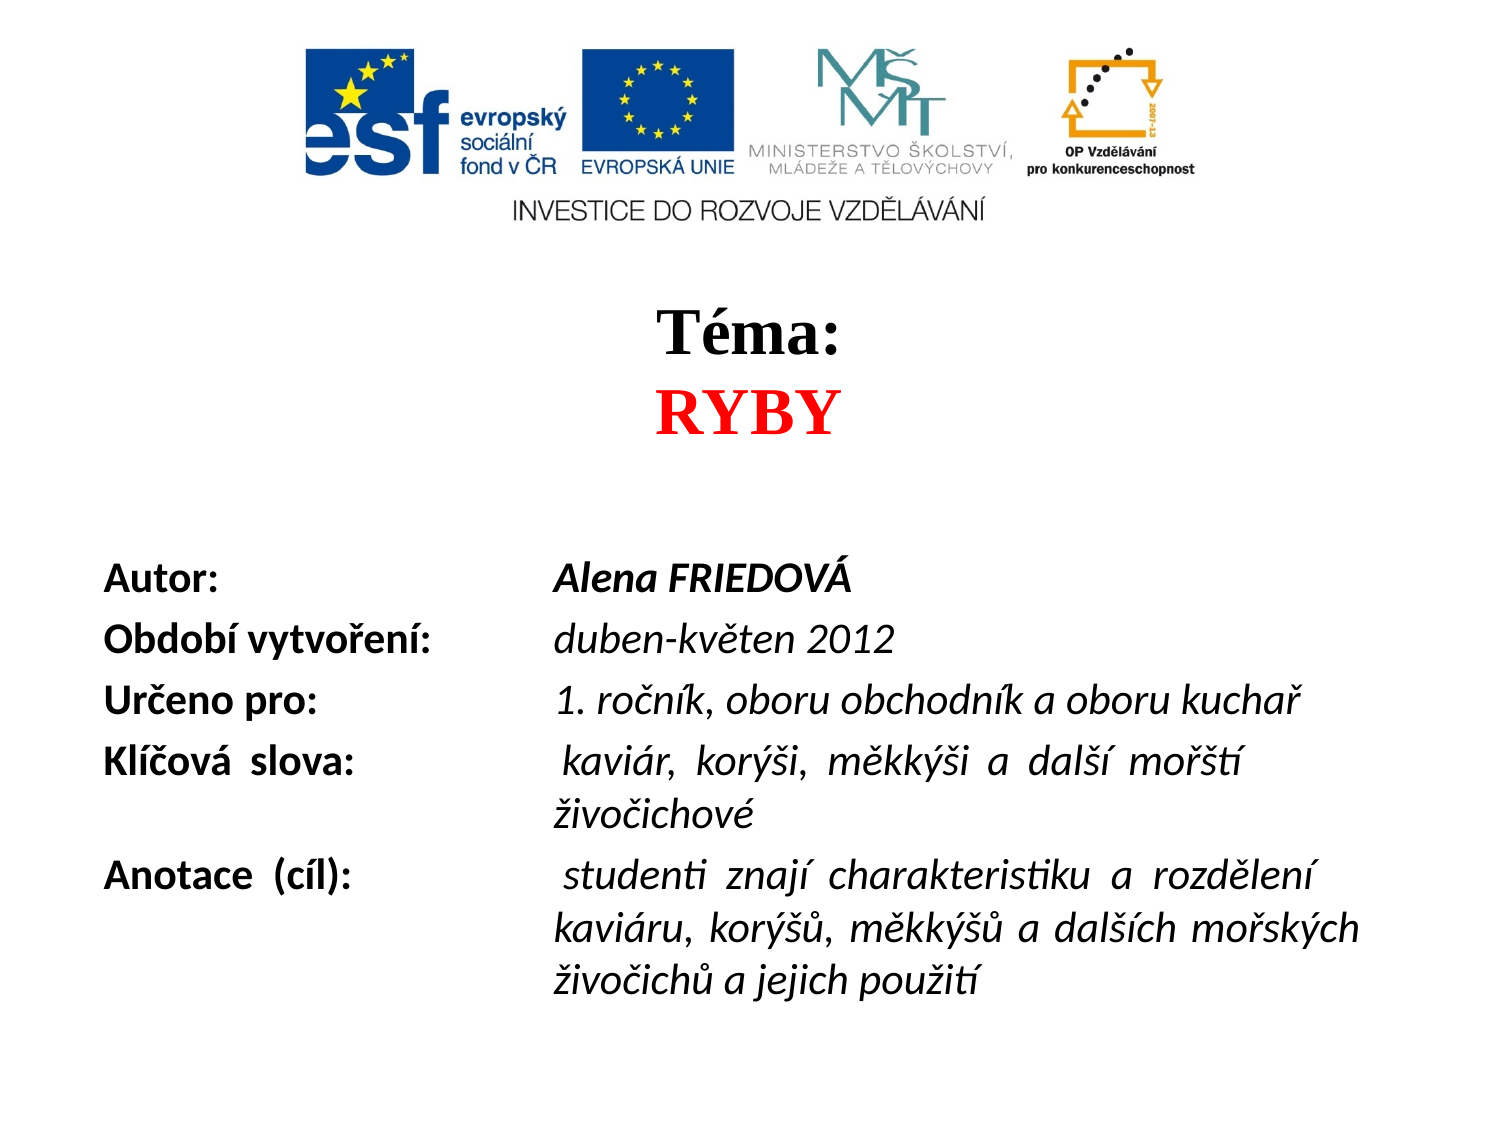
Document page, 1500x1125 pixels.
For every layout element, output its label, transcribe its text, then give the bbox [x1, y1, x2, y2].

title Téma: RYBY [112, 278, 1388, 457]
subtitle Autor: Alena FRIEDOVÁ Období vytvoření: duben-květen 2012 Určeno pro: 1. ročník, oboru obchodník a oboru kuchař Klíčová slova: kaviár, korýši, měkkýši a další mořští živočichové Anotace (cíl): studenti znají charakteristiku a rozdělení kaviáru, korýšů, měkkýšů a dalších mořských živočichů a jejich použití [88, 479, 1376, 1024]
picture [277, 30, 1223, 238]
